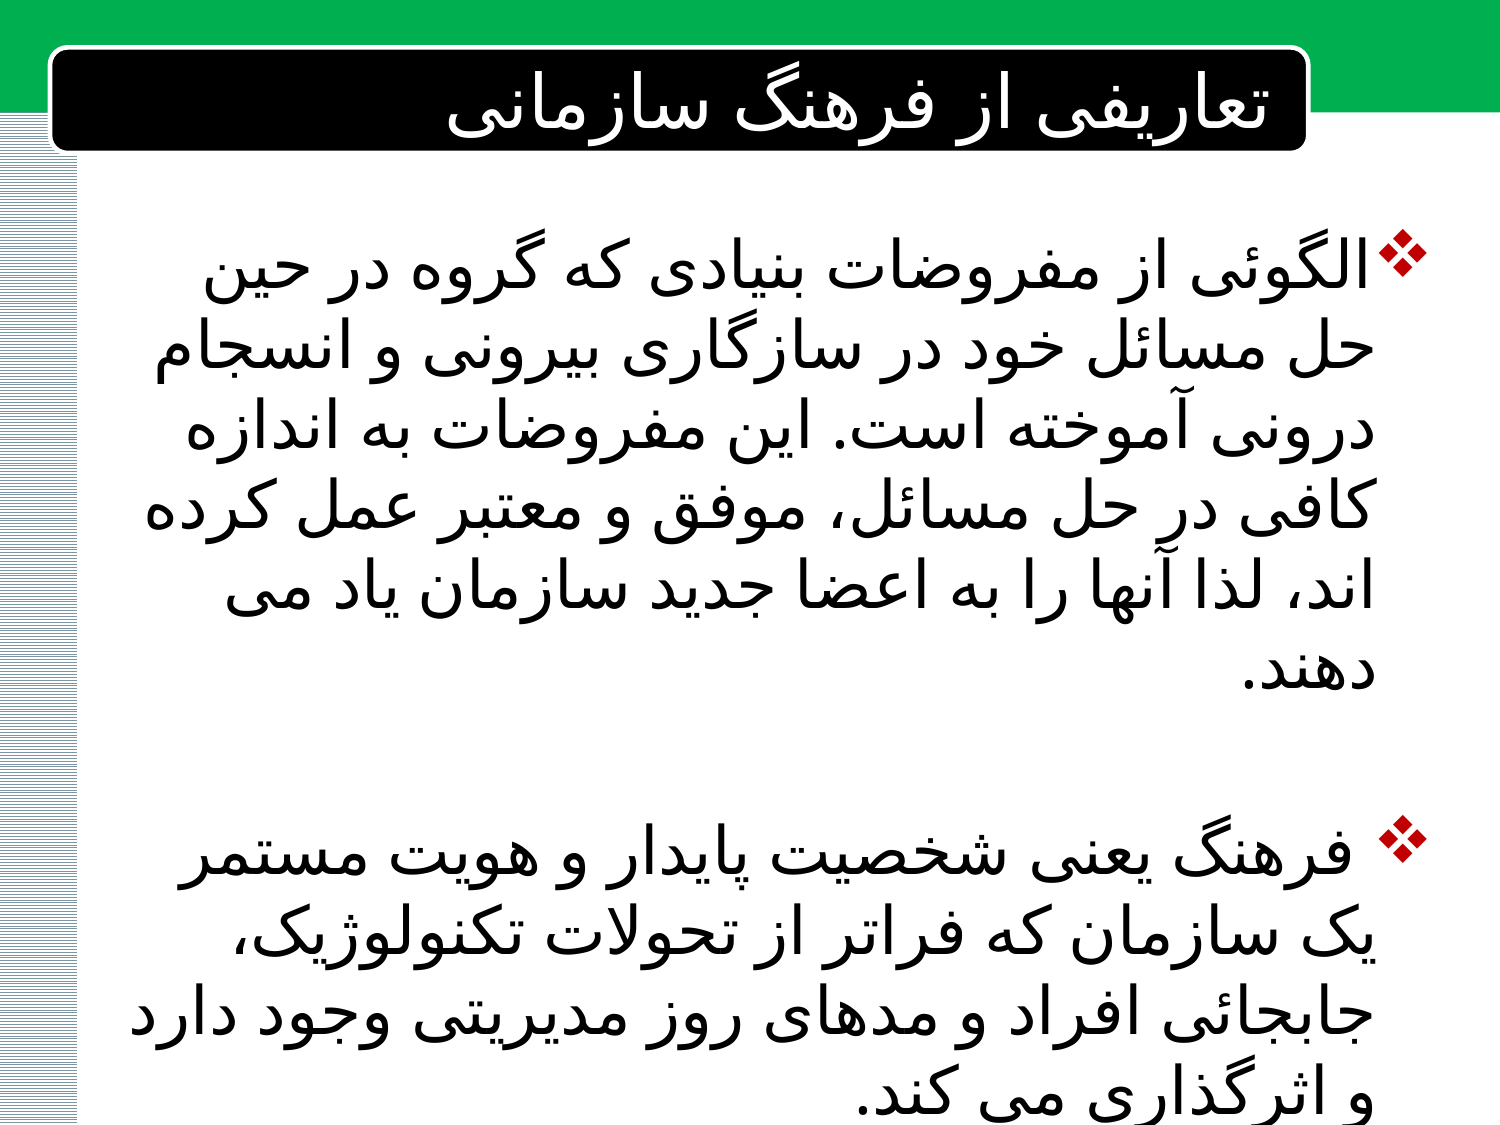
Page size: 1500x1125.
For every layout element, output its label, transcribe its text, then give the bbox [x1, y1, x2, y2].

title تعاریفی از فرهنگ سازمانی [75, 52, 1288, 145]
list الگوئی از مفروضات بنیادی که گروه در حین حل مسائل خود در سازگاری بیرونی و انسجام درونی آموخته است. این مفروضات به اندازه کافی در حل مسائل، موفق و معتبر عمل کرده اند، لذا آنها را به اعضا جدید سازمان یاد می دهند. فرهنگ یعنی شخصیت پایدار و هویت مستمر یک سازمان که فراتر از تحولات تکنولوژیک، جابجائی افراد و مدهای روز مدیریتی وجود دارد و اثرگذاری می کند. [99, 214, 1450, 1038]
